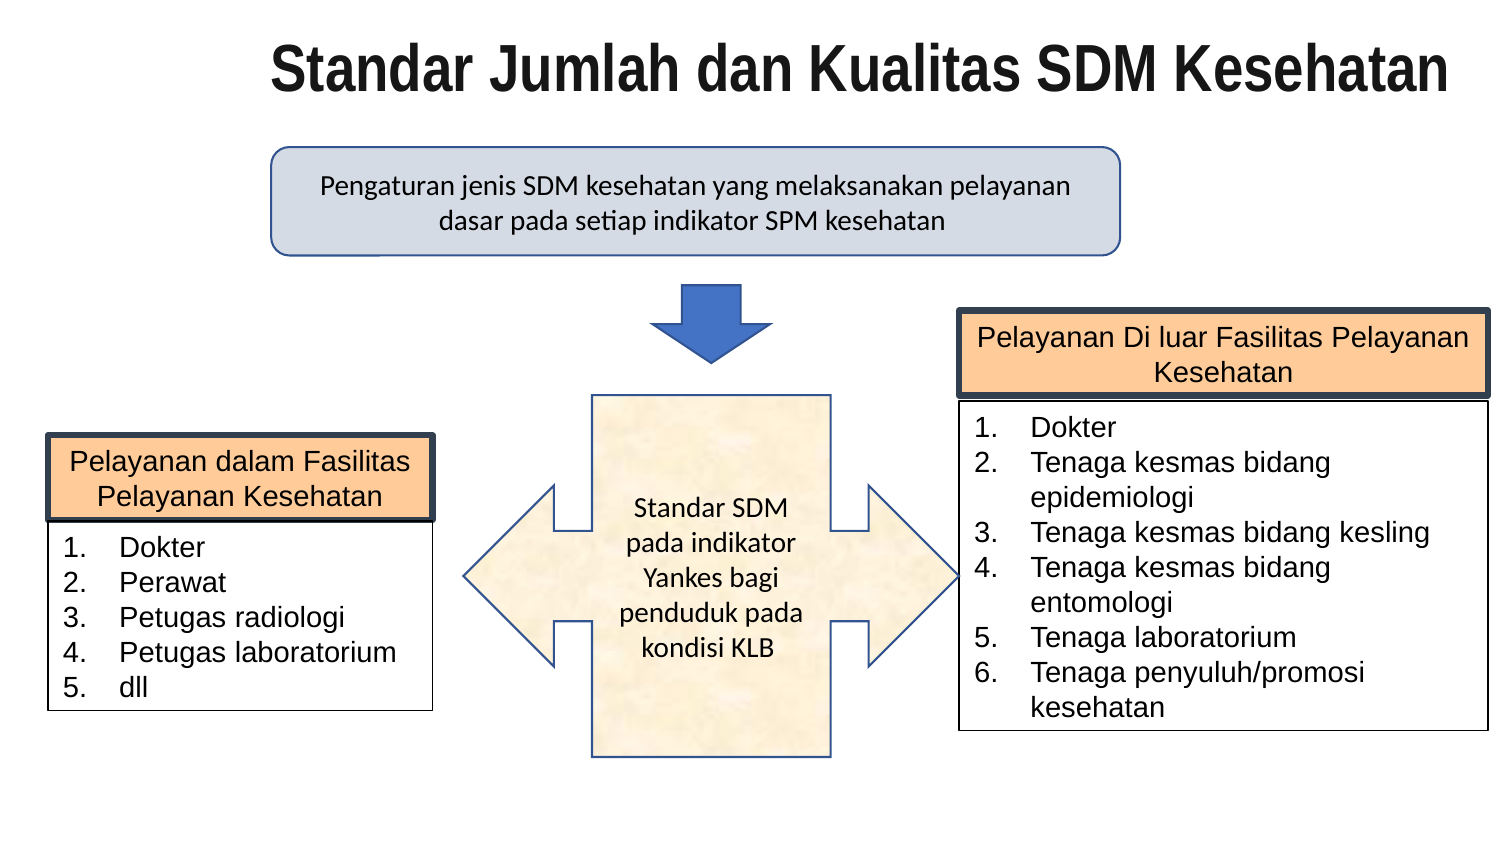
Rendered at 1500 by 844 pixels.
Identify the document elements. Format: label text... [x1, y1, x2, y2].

title Standar Jumlah dan Kualitas SDM Kesehatan [0, 12, 1488, 162]
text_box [47, 146, 1489, 758]
